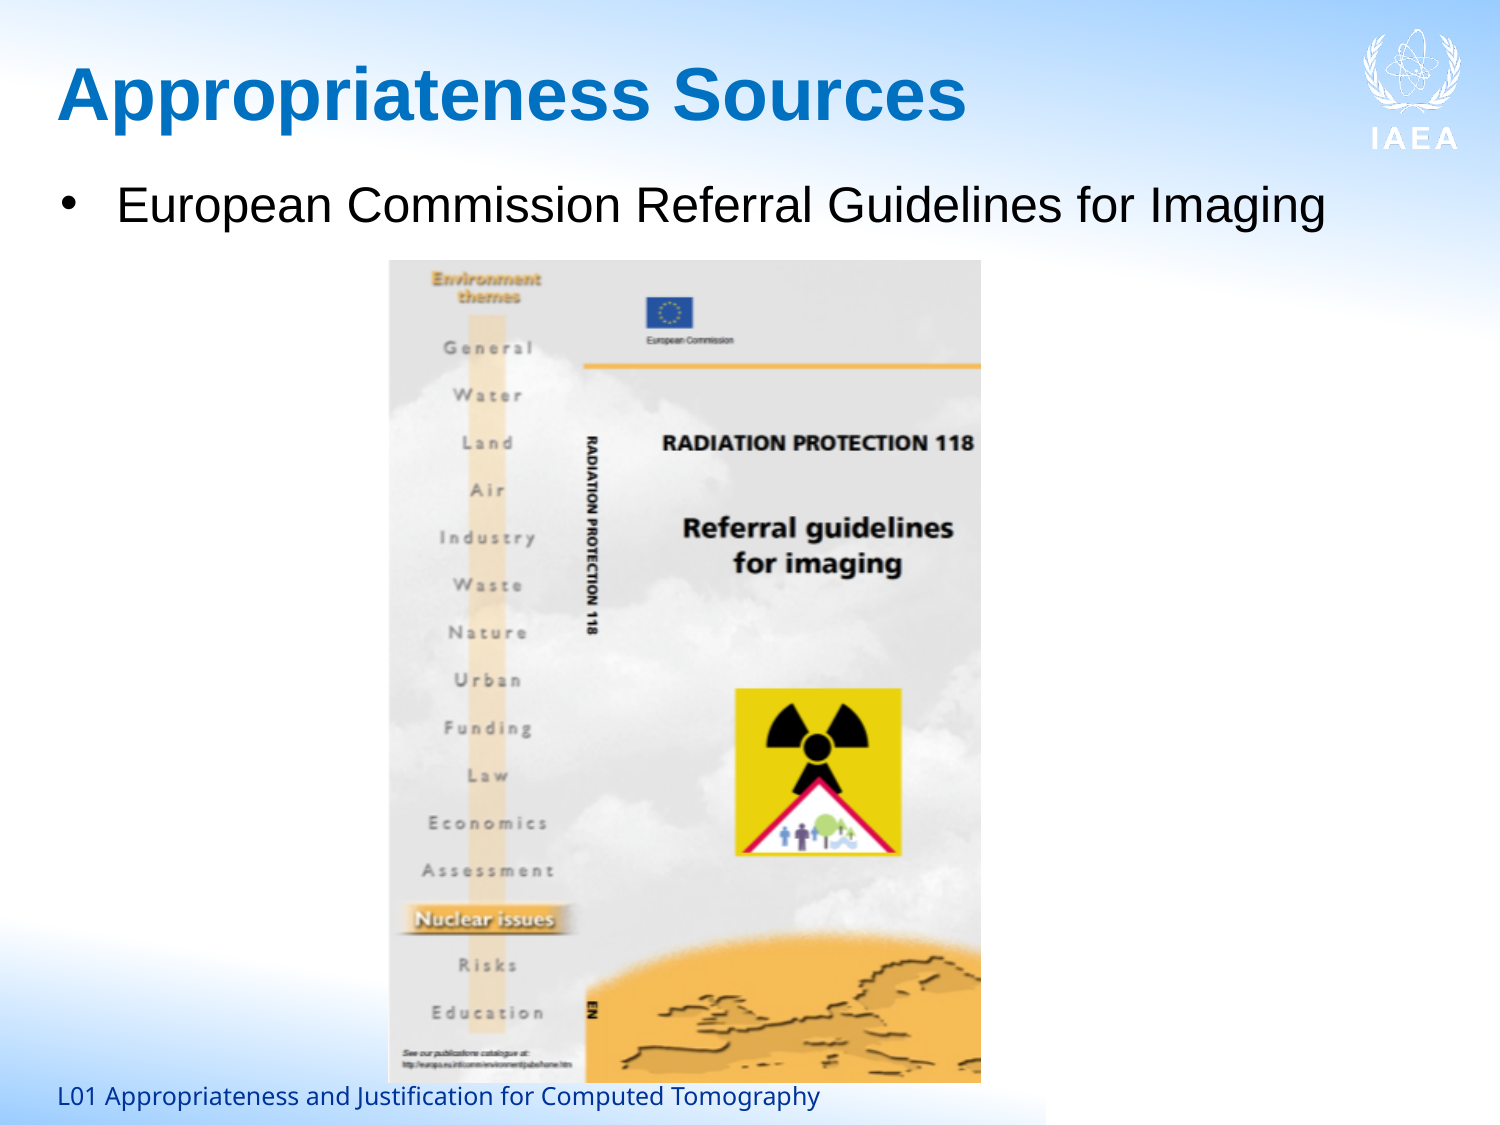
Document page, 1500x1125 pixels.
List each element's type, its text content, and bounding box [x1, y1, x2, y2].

picture [388, 260, 982, 1084]
picture [1364, 29, 1461, 149]
title Appropriateness Sources [41, 19, 1364, 161]
list European Commission Referral Guidelines for Imaging [45, 164, 1455, 960]
